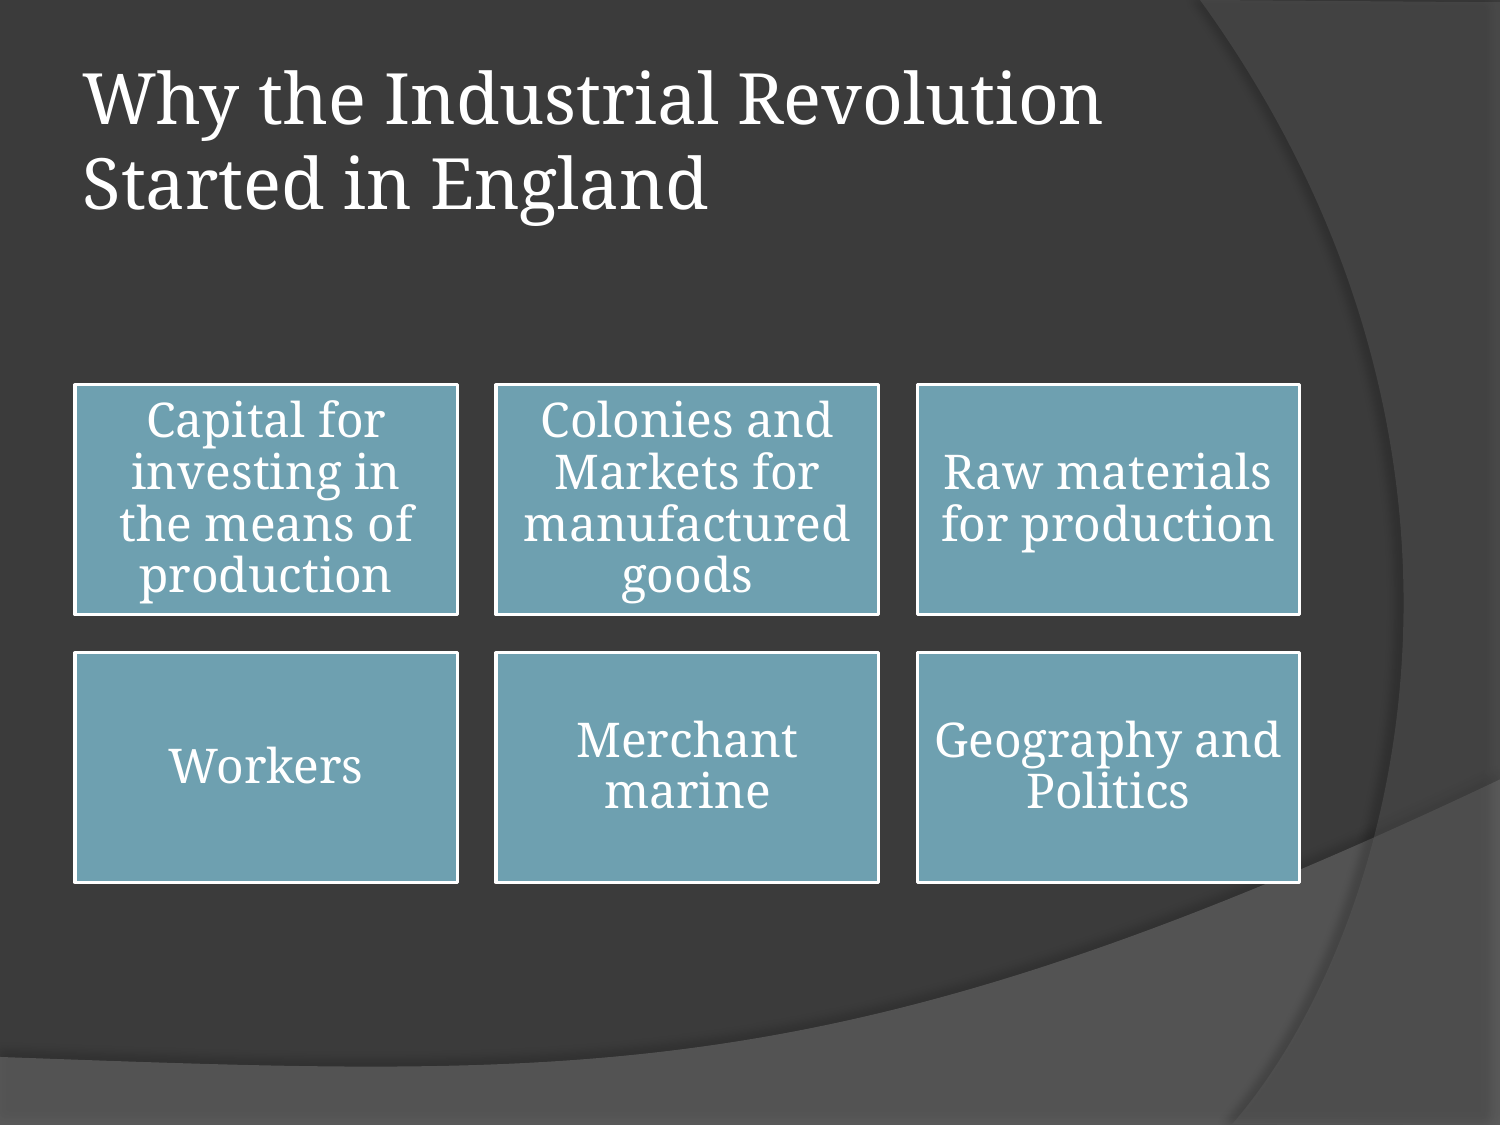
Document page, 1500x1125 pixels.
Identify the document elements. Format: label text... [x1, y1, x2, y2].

title Why the Industrial Revolution Started in England [75, 45, 1300, 233]
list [74, 262, 1301, 1006]
